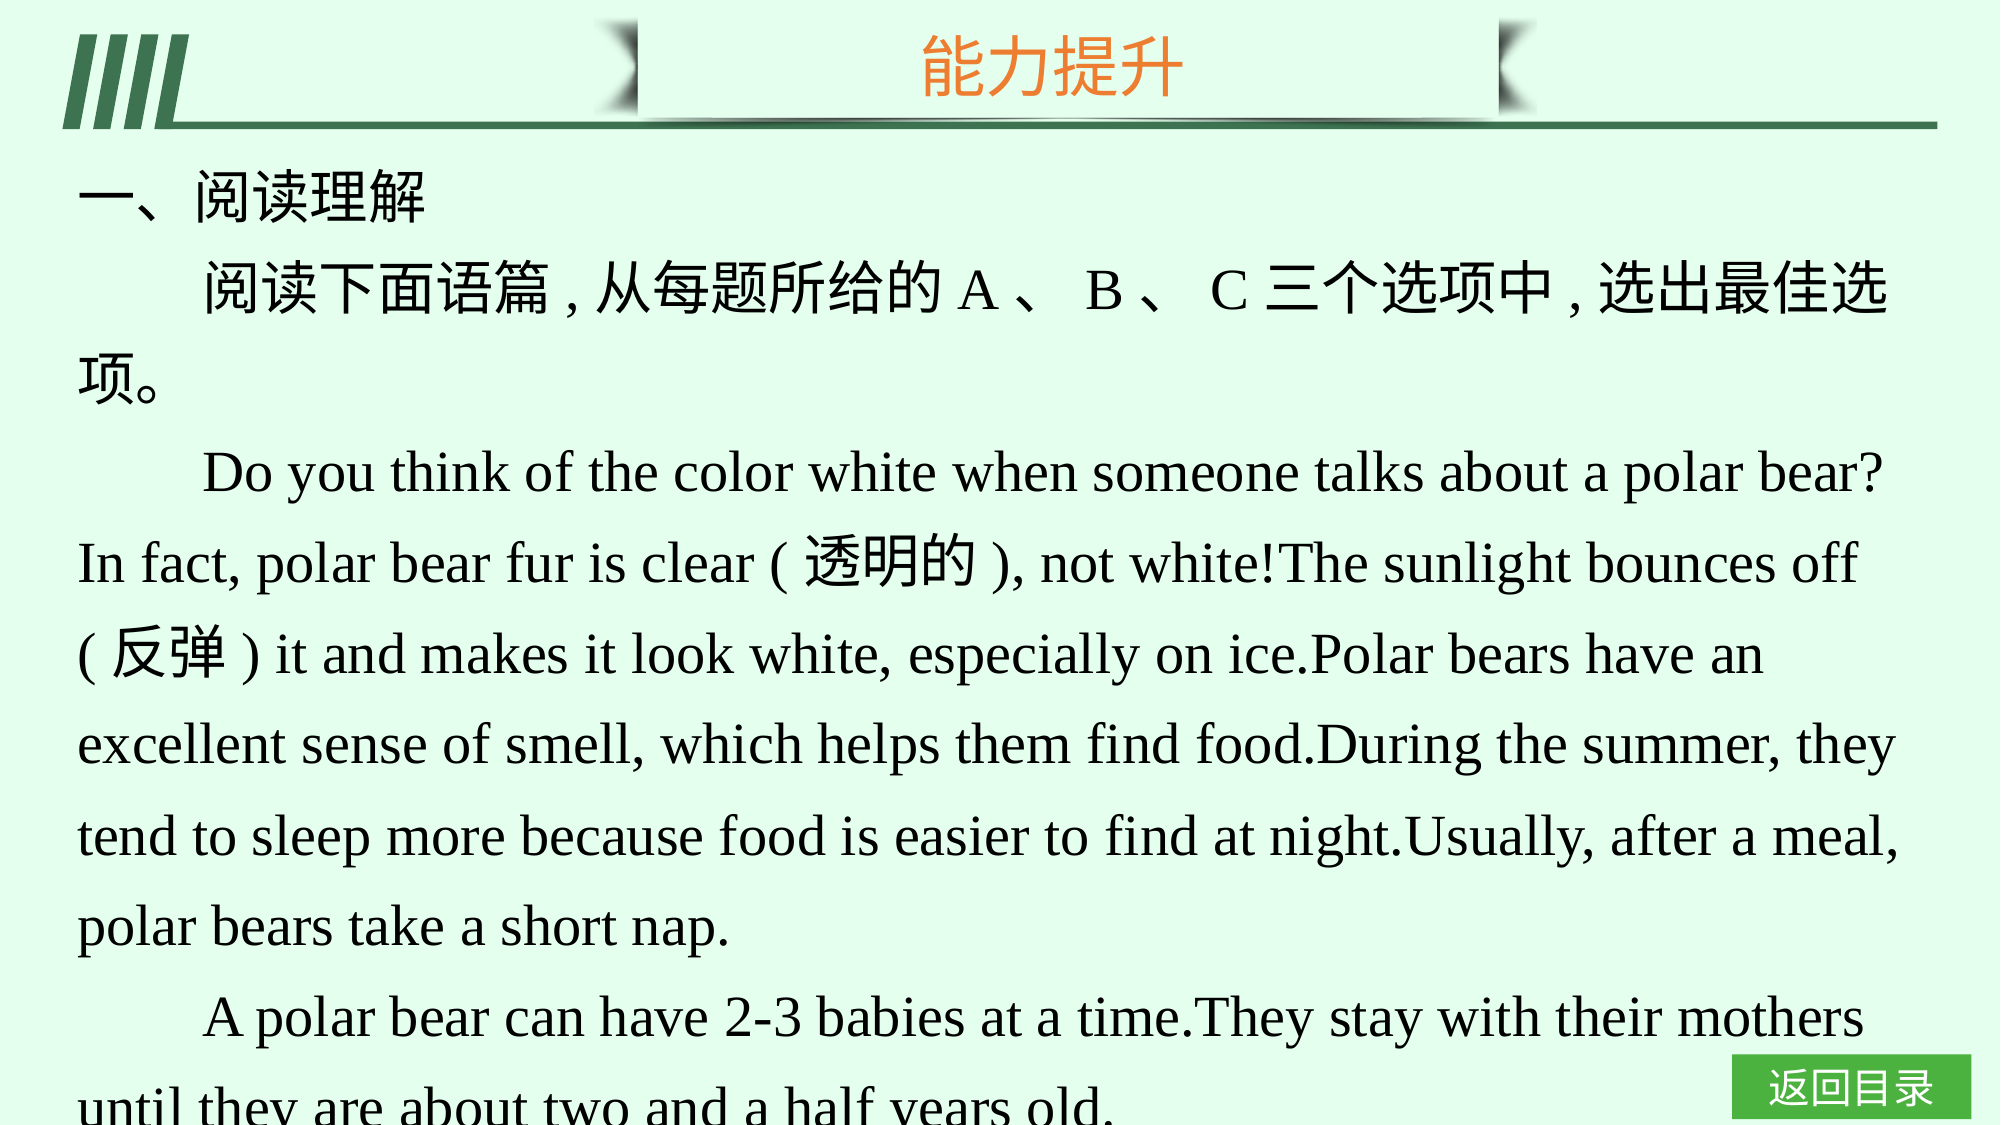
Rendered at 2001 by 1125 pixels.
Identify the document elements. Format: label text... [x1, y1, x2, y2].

text_box 一、阅读理解 阅读下面语篇,从每题所给的A、B、C三个选项中,选出最佳选项。 Do you think of the color white when someone talks about a polar bear?In fact, polar bear fur is clear (透明的), not white!The sunlight bounces off (反弹) it and makes it look white, especially on ice.Polar bears have an excellent sense of smell, which helps them find food.During the summer, they tend to sleep more because food is easier to find at night.Usually, after a meal, polar bears take a short nap. A polar bear can have 2-3 babies at a time.They stay with their mothers until they are about two and a half years old. [62, 131, 1938, 1125]
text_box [594, 16, 1537, 127]
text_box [62, 34, 1938, 130]
